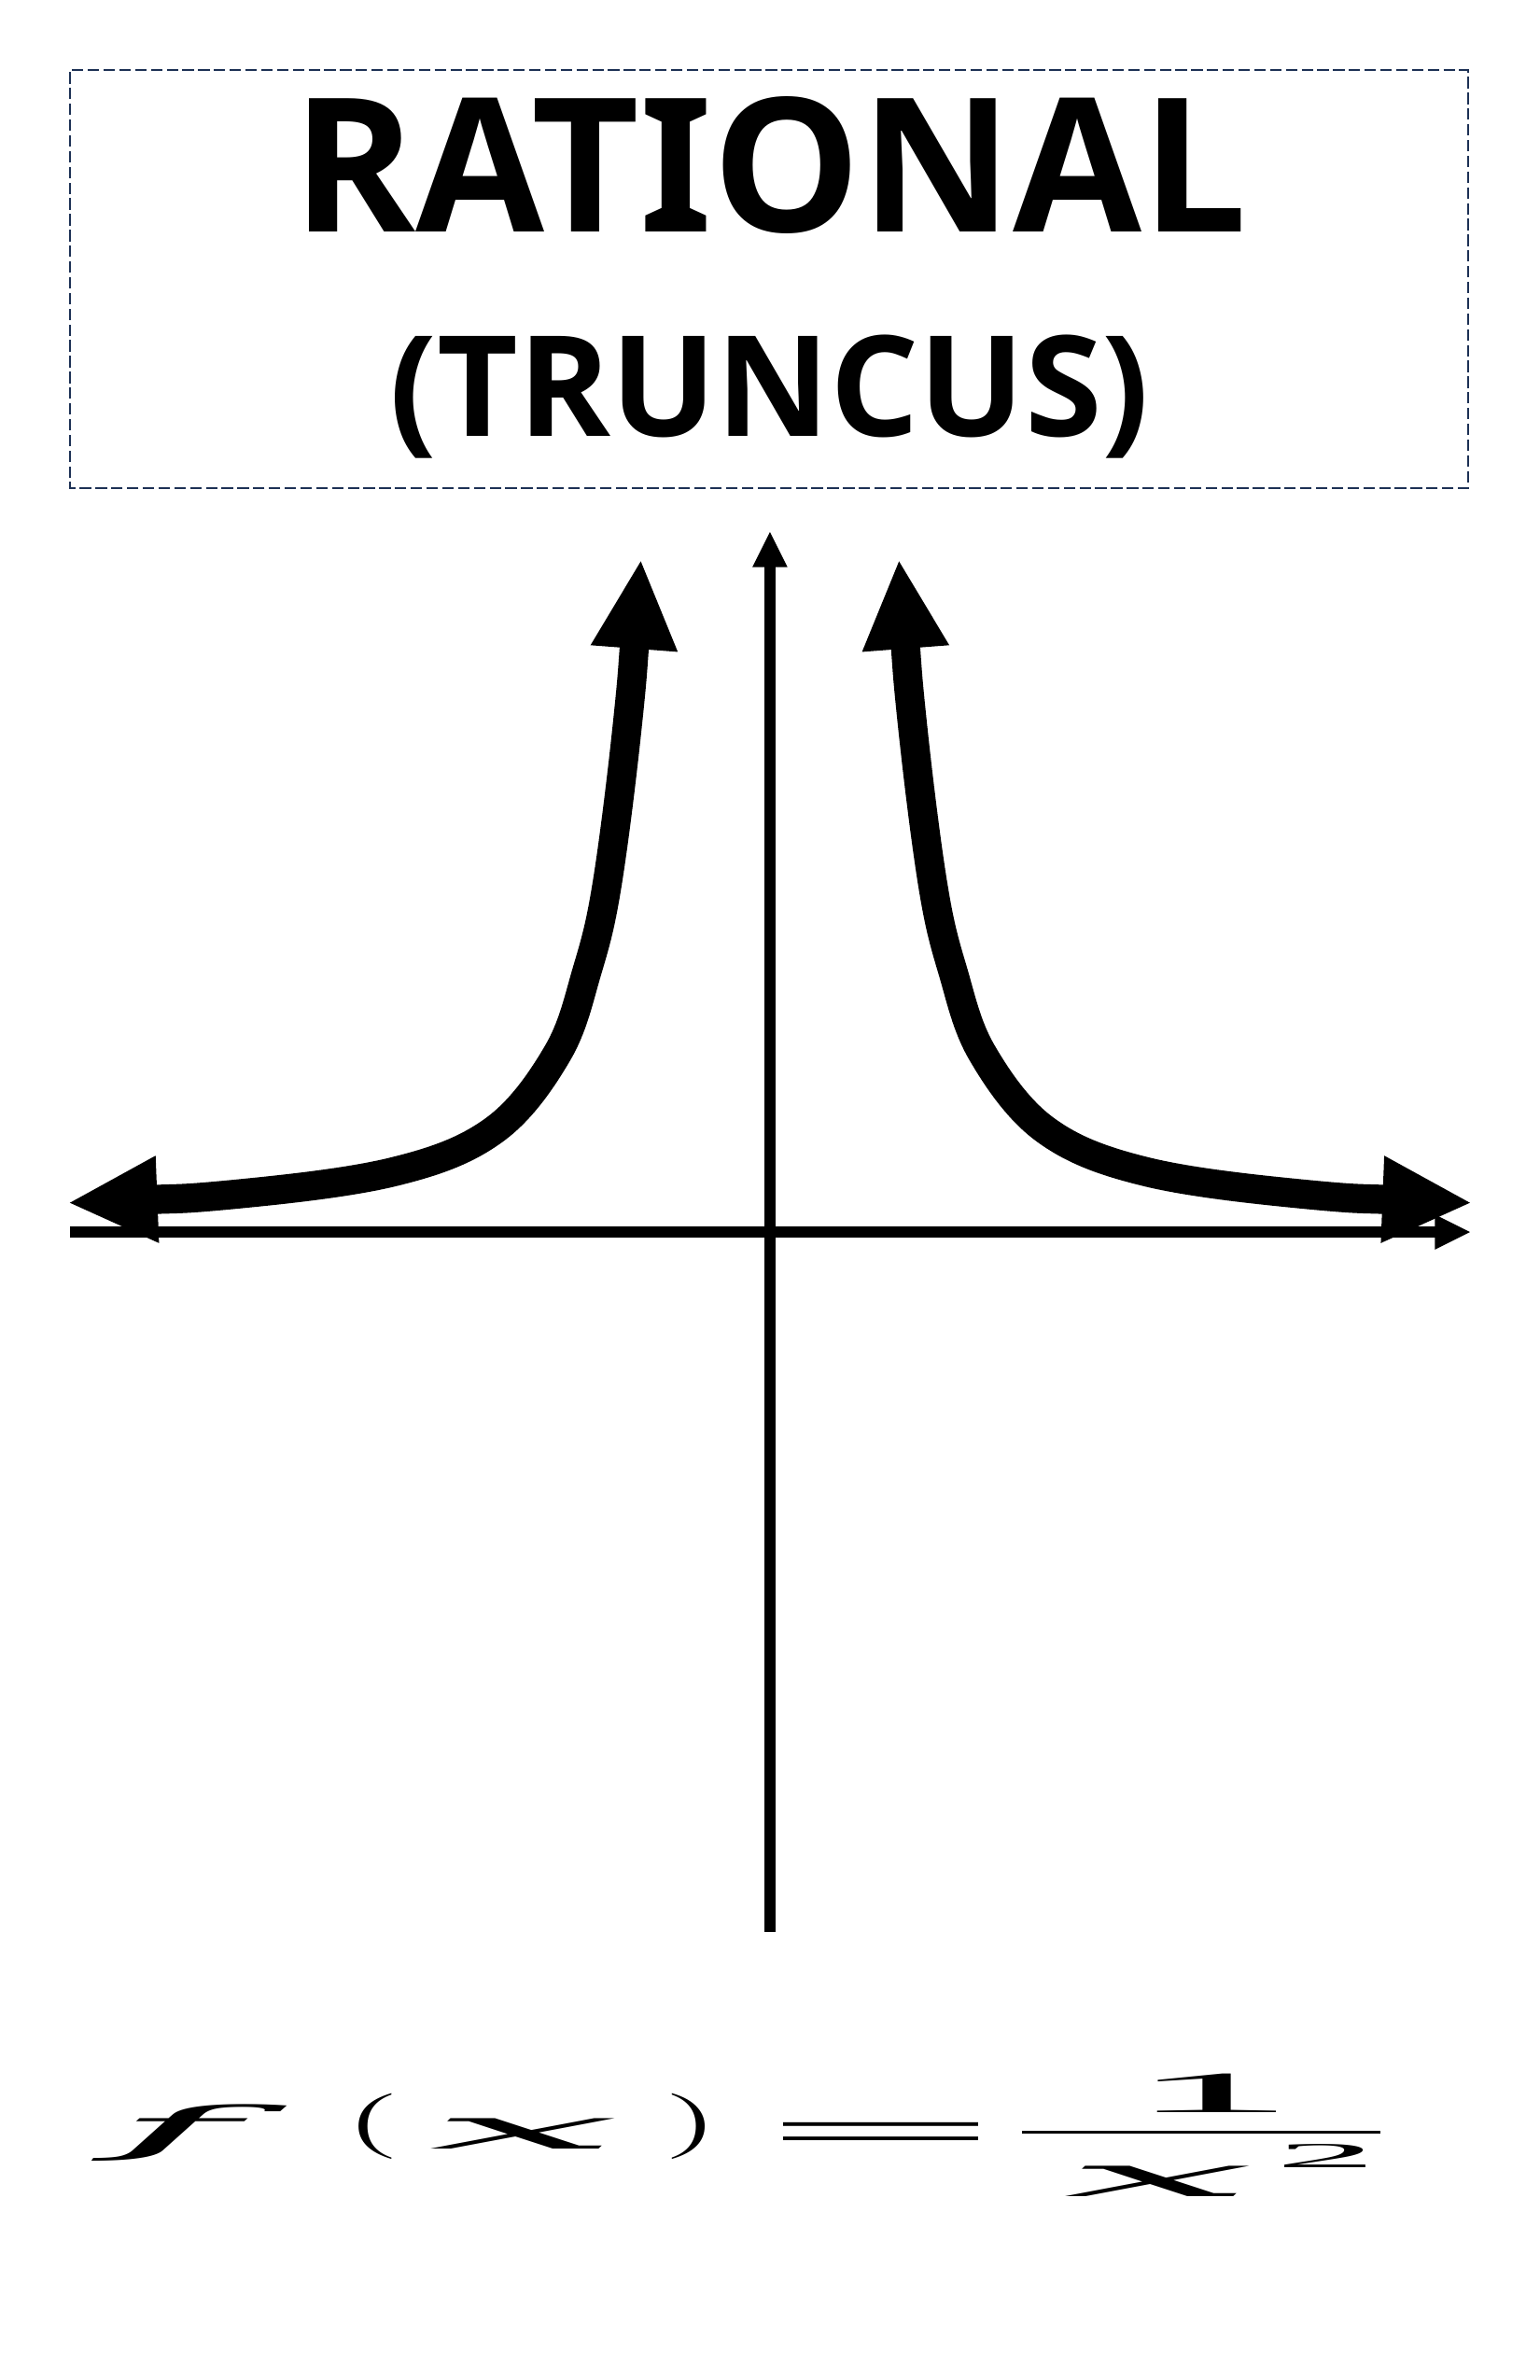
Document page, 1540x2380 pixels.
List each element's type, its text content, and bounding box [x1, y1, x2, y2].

text_box RATIONAL (TRUNCUS) [69, 42, 1470, 497]
text_box [69, 561, 646, 1209]
text_box [894, 561, 1470, 1209]
text_box [69, 69, 1469, 489]
